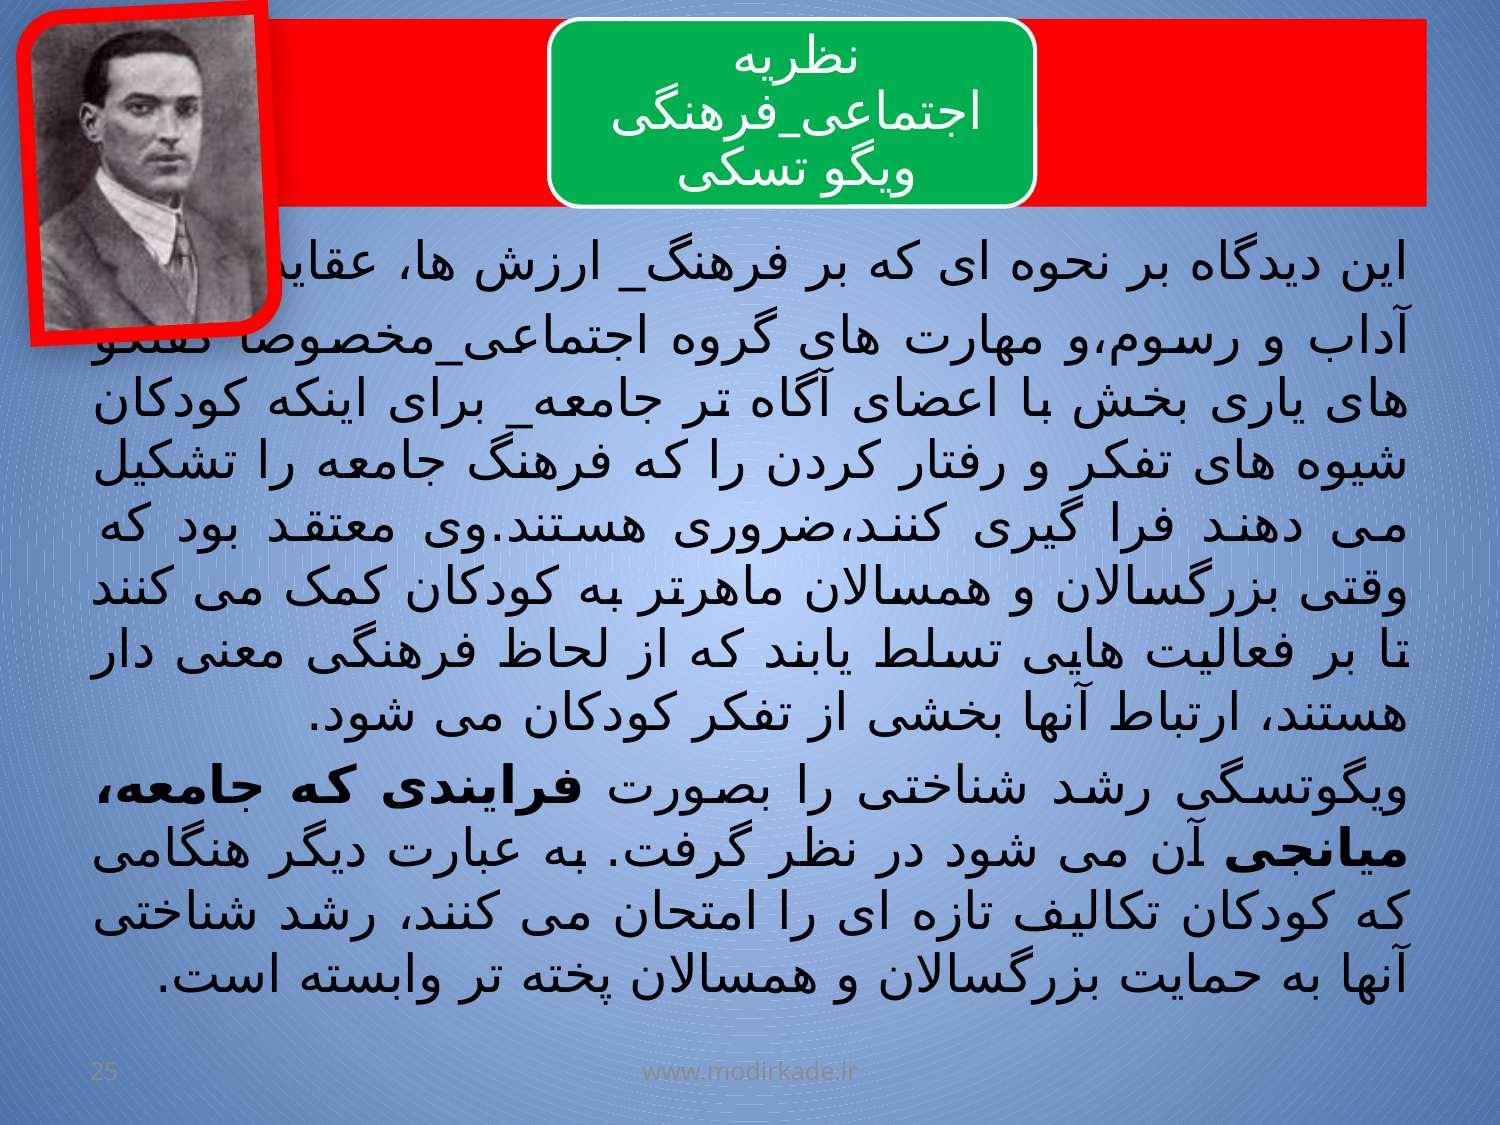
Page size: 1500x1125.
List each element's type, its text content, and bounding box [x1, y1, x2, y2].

slide_number 25 [75, 1042, 425, 1103]
list این دیدگاه بر نحوه ای که بر فرهنگ_ ارزش ها، عقاید، آداب و رسوم،و مهارت های گروه اجتماعی_مخصوصاً گفتگو های یاری بخش با اعضای آگاه تر جامعه_ برای اینکه کودکان شیوه های تفکر و رفتار کردن را که فرهنگ جامعه را تشکیل می دهند فرا گیری کنند،ضروری هستند.وی معتقد بود که وقتی بزرگسالان و همسالان ماهرتر به کودکان کمک می کنند تا بر فعالیت هایی تسلط یابند که از لحاظ فرهنگی معنی دار هستند، ارتباط آنها بخشی از تفکر کودکان می شود. ویگوتسگی رشد شناختی را بصورت فرایندی که جامعه، میانجی آن می شود در نظر گرفت. به عبارت دیگر هنگامی که کودکان تکالیف تازه ای را امتحان می کنند، رشد شناختی آنها به حمایت بزرگسالان و همسالان پخته تر وابسته است. [75, 219, 1425, 1059]
footer www.modirkade.ir [512, 1042, 988, 1103]
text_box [273, 18, 1427, 207]
picture [29, 12, 270, 334]
